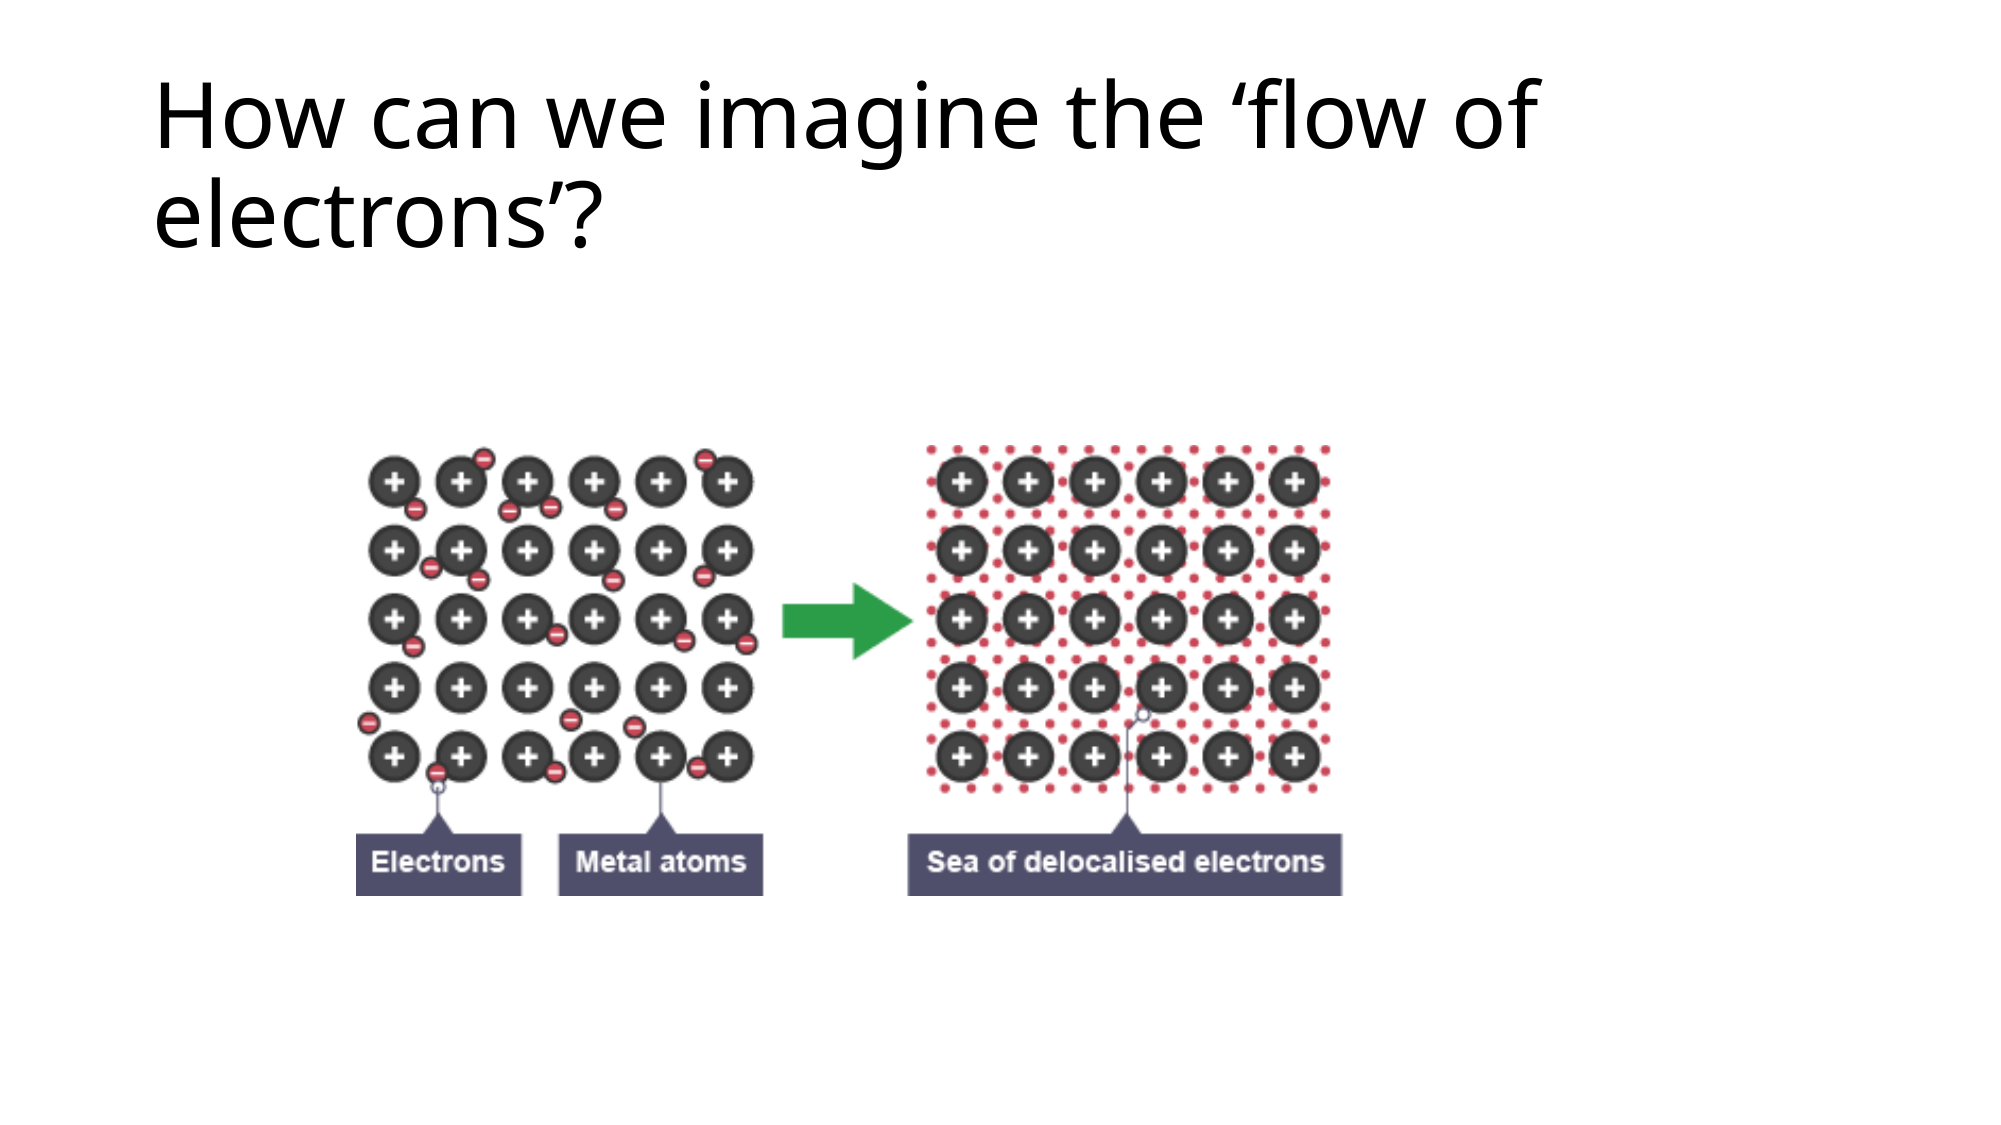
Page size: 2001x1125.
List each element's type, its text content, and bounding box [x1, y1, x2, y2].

title How can we imagine the ‘flow of electrons’? [137, 59, 1863, 278]
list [356, 445, 1681, 896]
